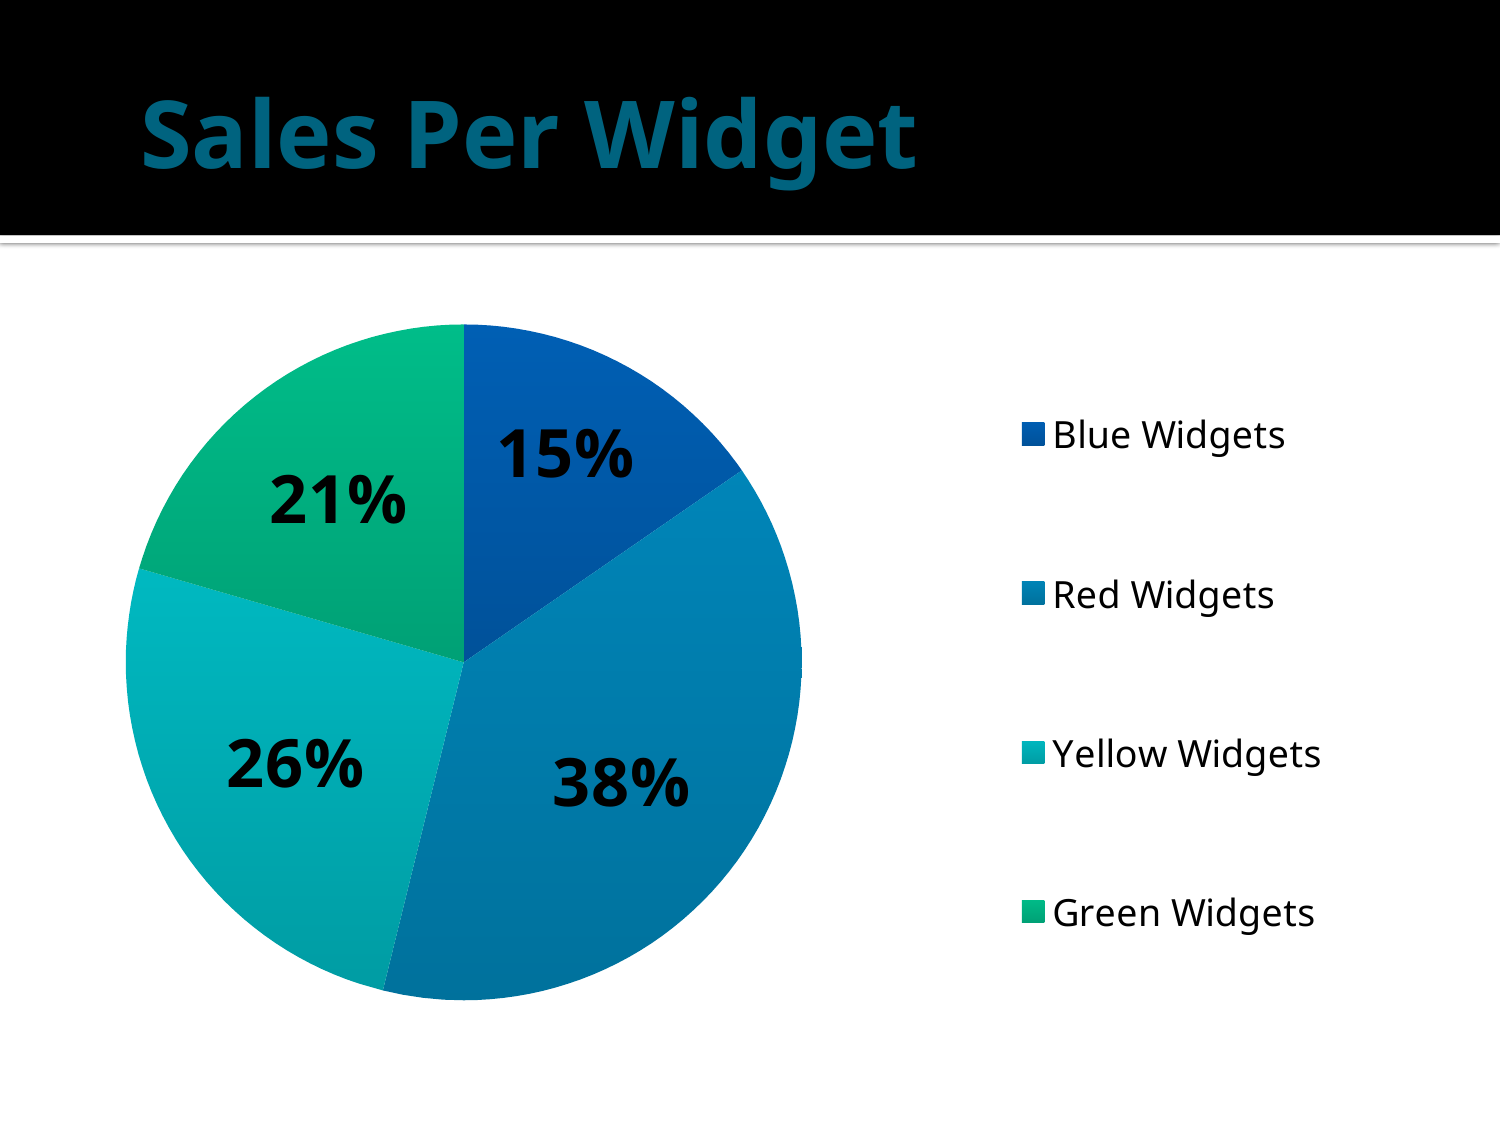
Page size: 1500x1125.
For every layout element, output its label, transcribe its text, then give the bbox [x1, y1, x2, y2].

title Sales Per Widget [125, 37, 1400, 225]
chart [0, 237, 1500, 1125]
